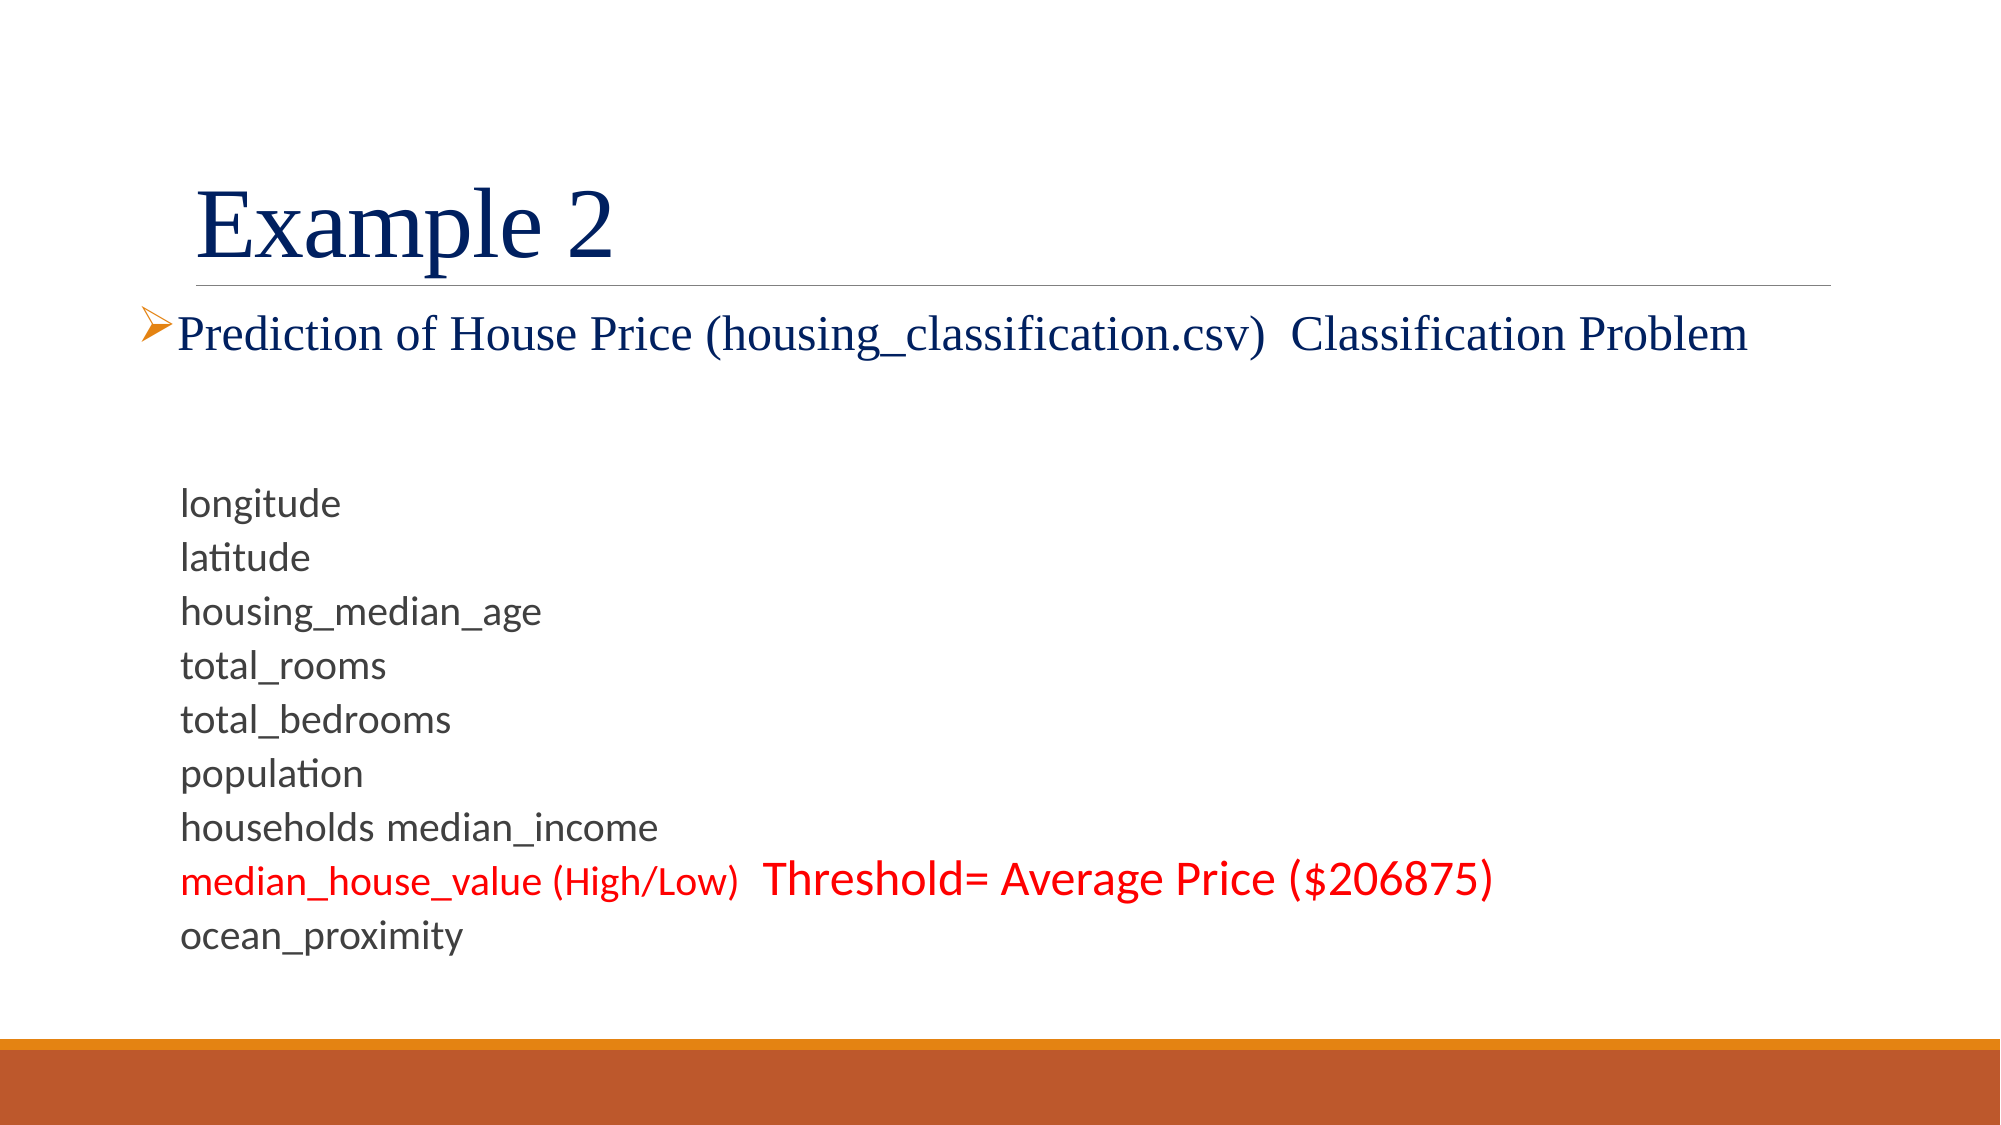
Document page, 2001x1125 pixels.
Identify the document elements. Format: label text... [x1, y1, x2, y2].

text_box Prediction of House Price (housing_classification.csv) Classification Problem [137, 299, 1863, 1046]
title Example 2 [180, 47, 1830, 285]
